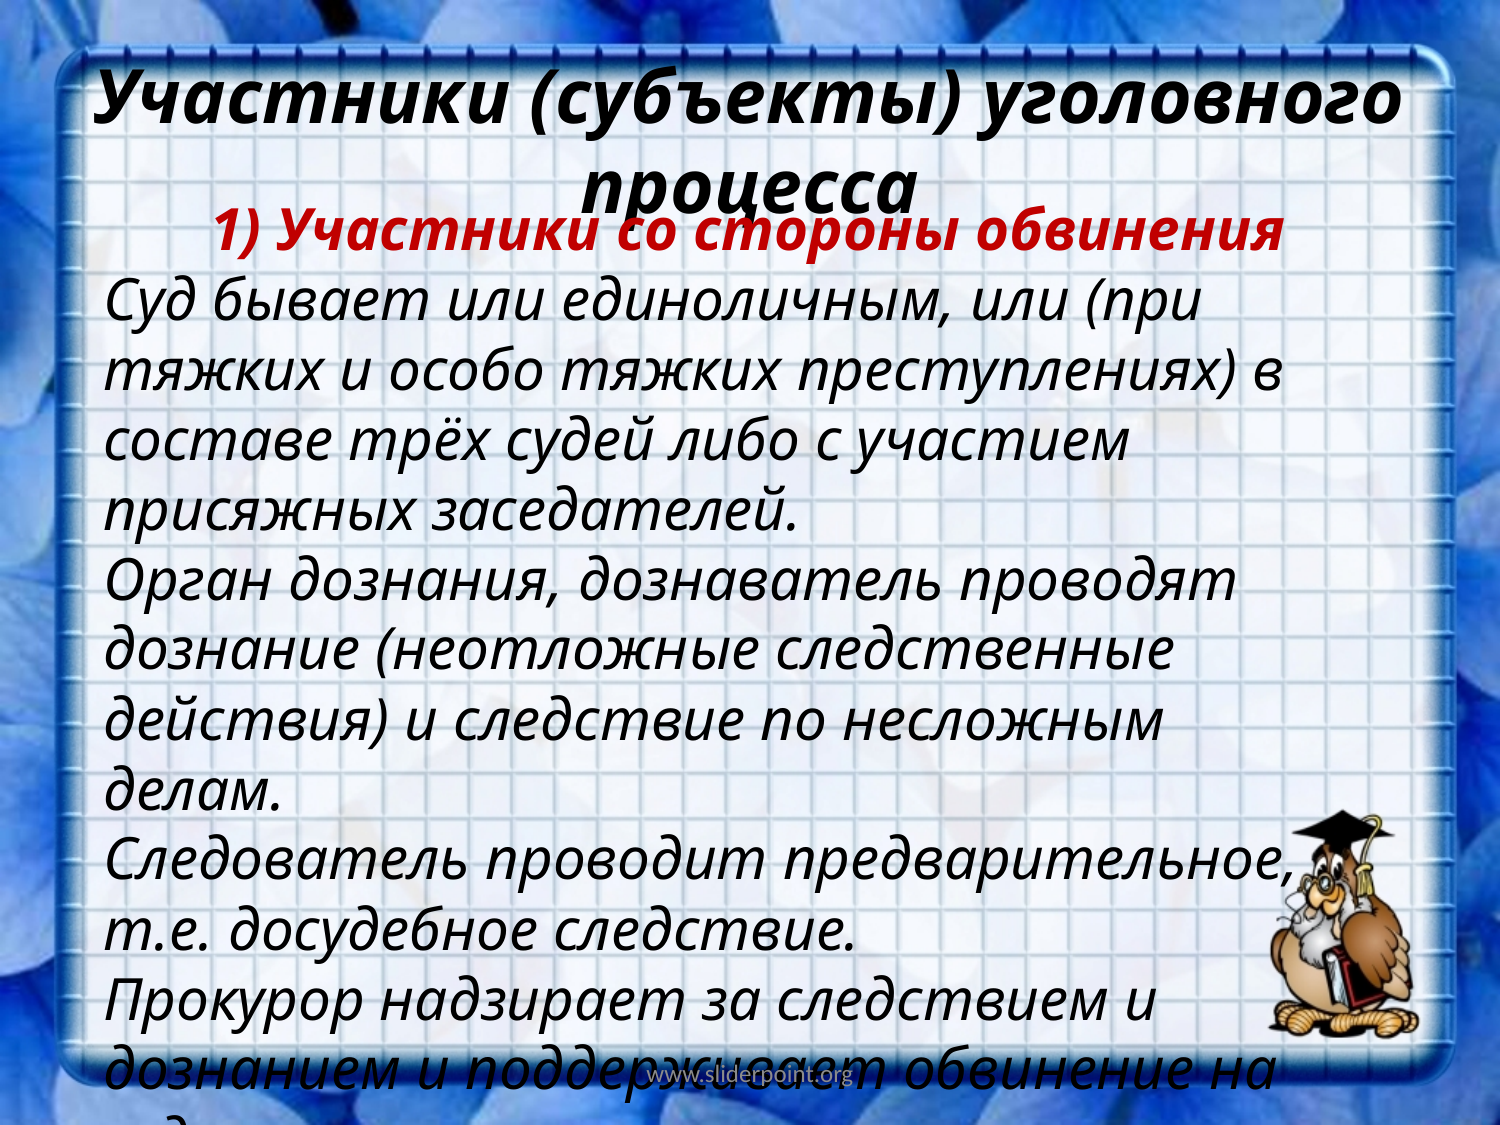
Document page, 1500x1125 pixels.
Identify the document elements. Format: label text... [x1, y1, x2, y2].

footer www.sliderpoint.org [512, 1042, 988, 1103]
picture [0, 0, 1500, 1125]
text_box 1) Участники со стороны обвинения Суд бывает или единоличным, или (при тяжких и особо тяжких преступлениях) в составе трёх судей либо с участием присяжных заседателей. Орган дознания, дознаватель проводят дознание (неотложные следственные действия) и следствие по несложным делам. Следователь проводит предварительное, т.е. досудебное следствие. Прокурор надзирает за следствием и дознанием и поддерживает обвинение на суде. Со стороны обвинения выступает потерпевший, т.е. лицо, которому преступлением причинён вред. [88, 184, 1376, 1125]
title Участники (субъекты) уголовного процесса [75, 45, 1425, 233]
